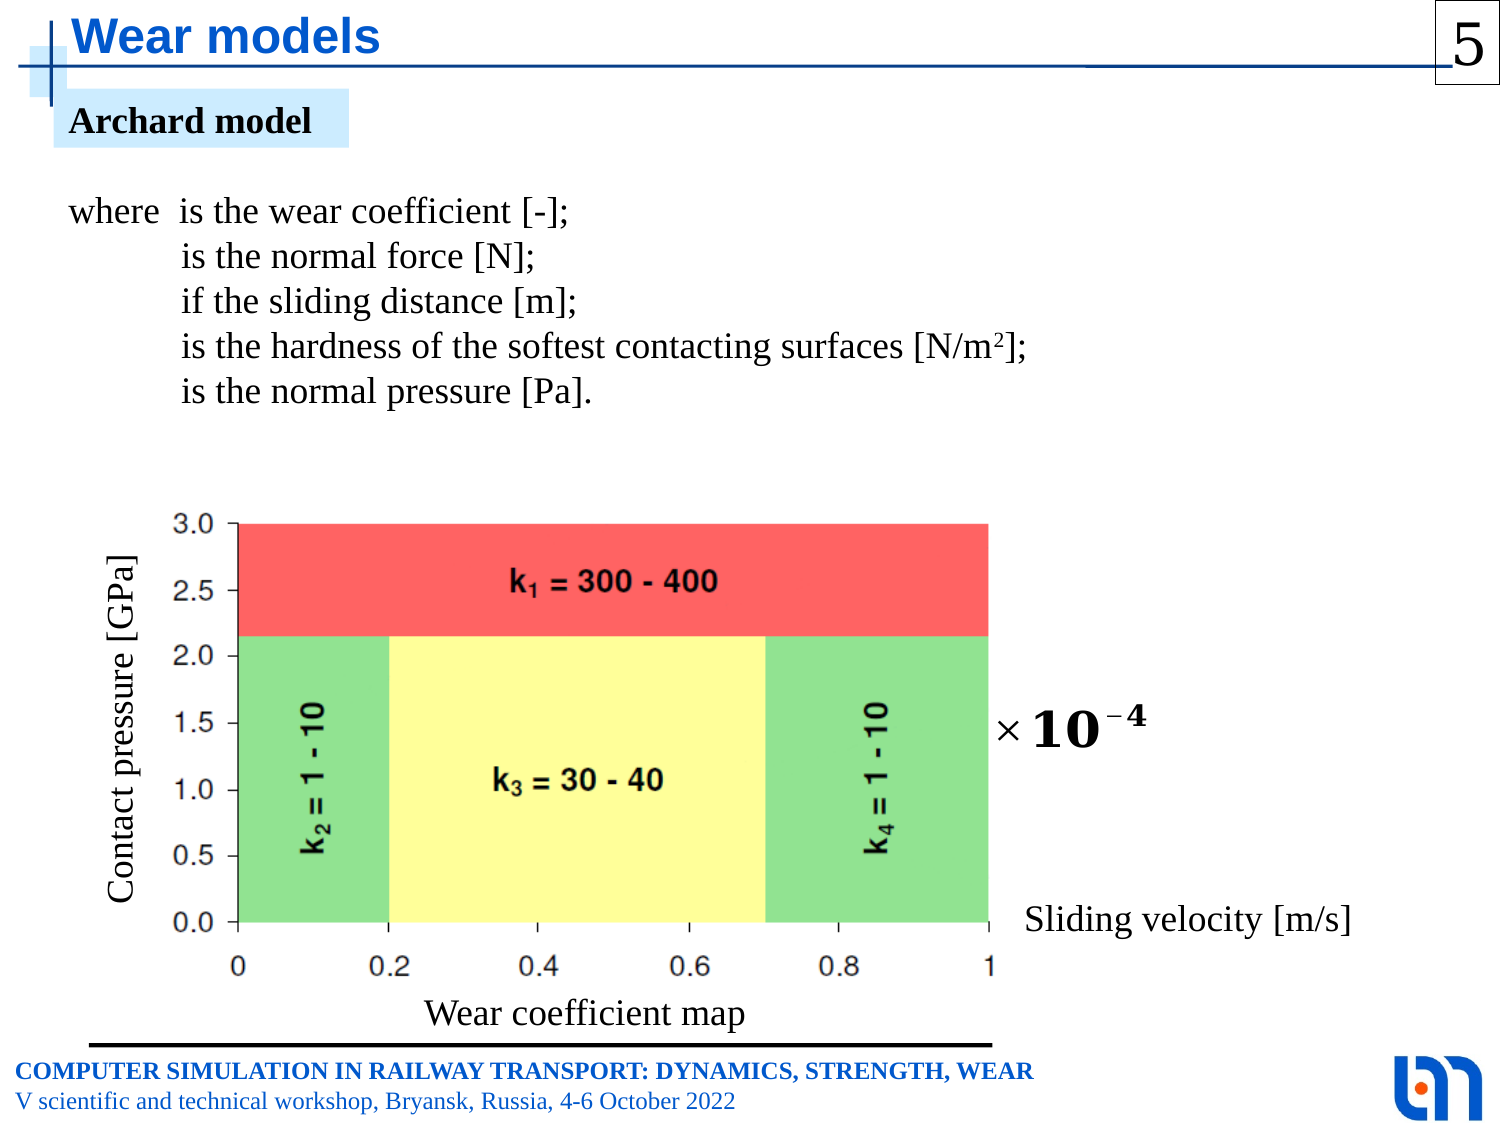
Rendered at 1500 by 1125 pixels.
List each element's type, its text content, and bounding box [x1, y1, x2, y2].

text_box Sliding velocity [m/s] [1009, 886, 1368, 947]
text_box 5 [1435, 0, 1500, 85]
text_box Wear coefficient map [409, 991, 762, 1041]
title Wear models [70, 0, 1435, 64]
picture [1391, 1052, 1485, 1123]
text_box [53, 88, 349, 148]
picture [165, 509, 1005, 983]
text_box Contact pressure [GPa] [87, 503, 148, 955]
